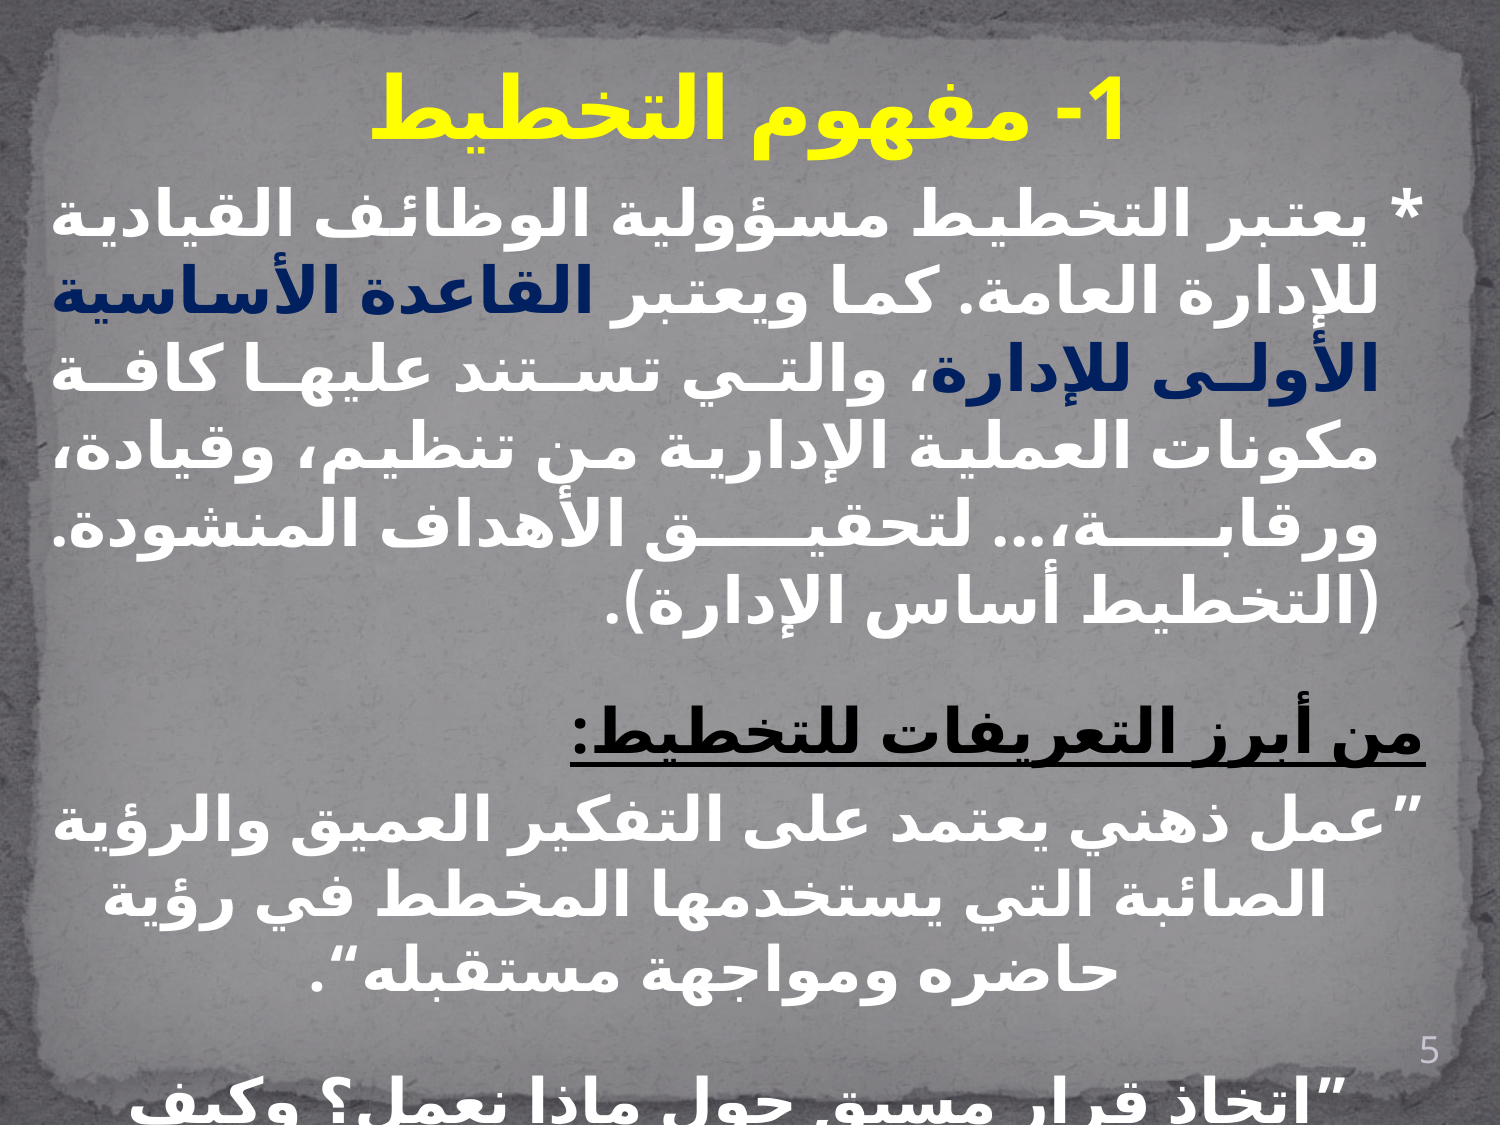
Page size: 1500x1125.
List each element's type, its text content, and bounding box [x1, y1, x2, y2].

list * يعتبر التخطيط مسؤولية الوظائف القيادية للإدارة العامة. كما ويعتبر القاعدة الأساسية الأولى للإدارة، والتي تستند عليها كافة مكونات العملية الإدارية من تنظيم، وقيادة، ورقابة،... لتحقيق الأهداف المنشودة. (التخطيط أساس الإدارة). من أبرز التعريفات للتخطيط: ”عمل ذهني يعتمد على التفكير العميق والرؤية الصائبة التي يستخدمها المخطط في رؤية حاضره ومواجهة مستقبله“. ”اتخاذ قرار مسبق حول ماذا نعمل؟ وكيف نعمل؟ ومن يعمل؟ فهو بمثابة الجسر الموصل بين الحاضر والمستقبل“. [35, 164, 1442, 1055]
slide_number 5 [1379, 1014, 1480, 1089]
title 1- مفهوم التخطيط [74, 35, 1425, 165]
